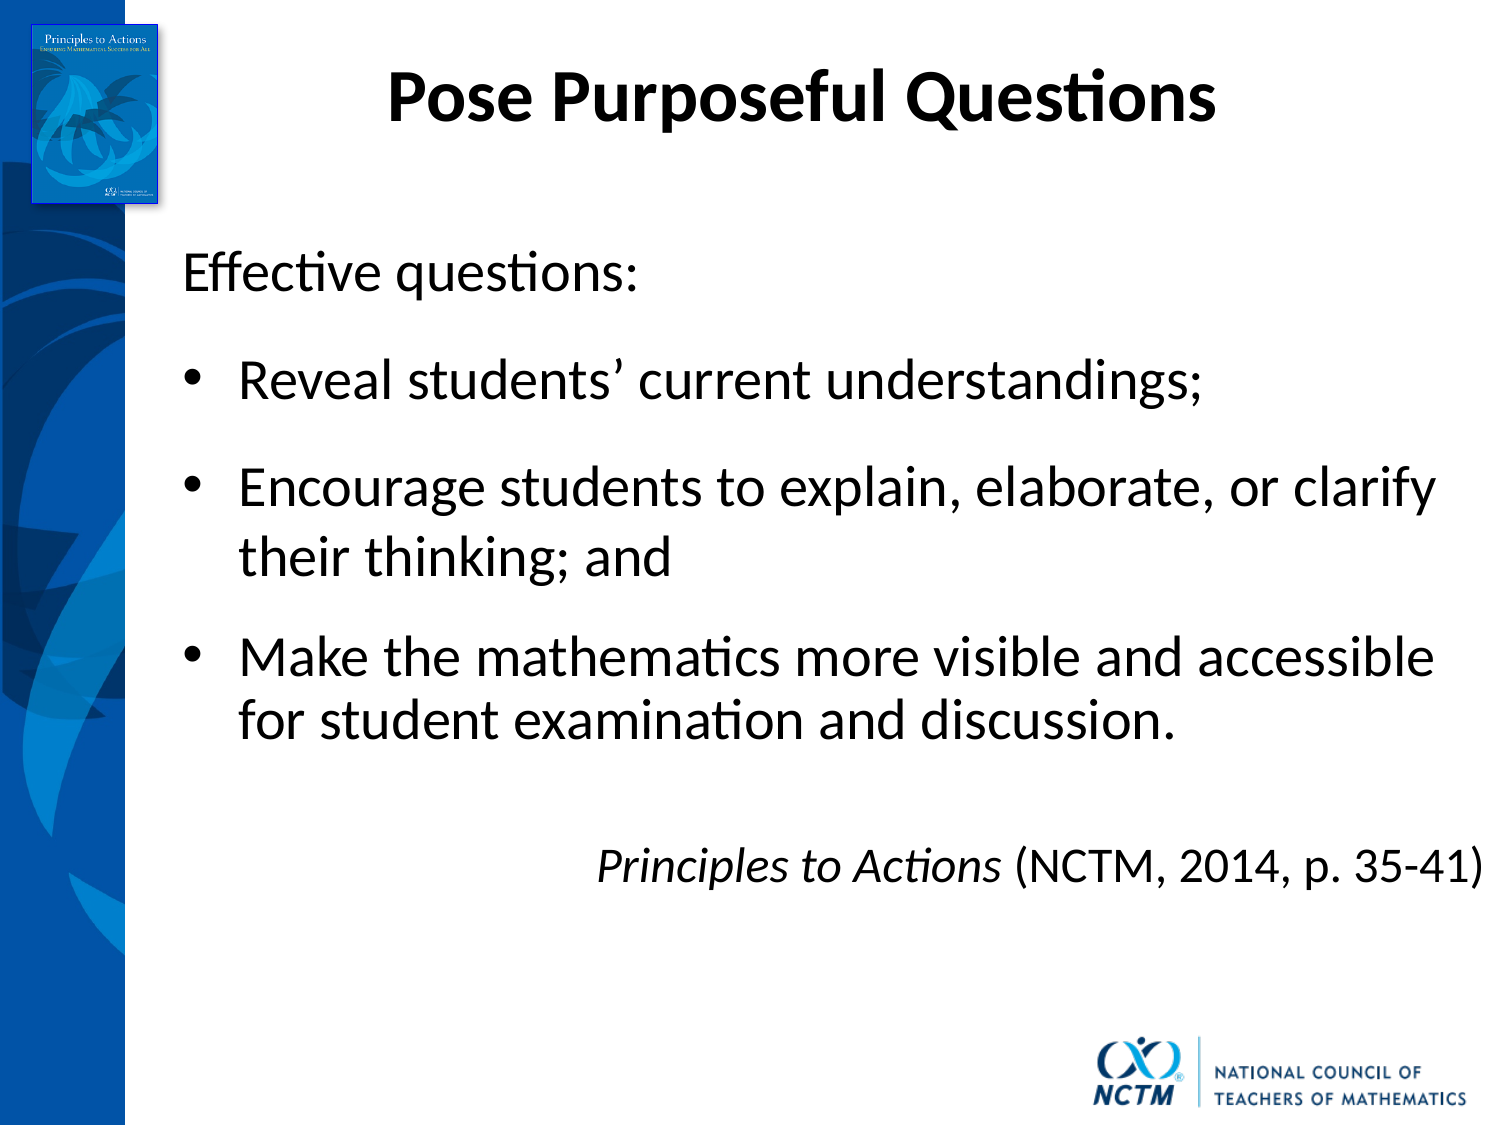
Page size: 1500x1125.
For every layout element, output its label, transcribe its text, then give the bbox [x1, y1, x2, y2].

title Pose Purposeful Questions [151, 37, 1455, 157]
text_box Effective questions: Reveal students’ current understandings; Encourage students to explain, elaborate, or clarify their thinking; and Make the mathematics more visible and accessible for student examination and discussion. Principles to Actions (NCTM, 2014, p. 35-41) [167, 225, 1500, 977]
picture [32, 25, 157, 203]
picture [1078, 1017, 1484, 1124]
picture [0, 0, 125, 1125]
